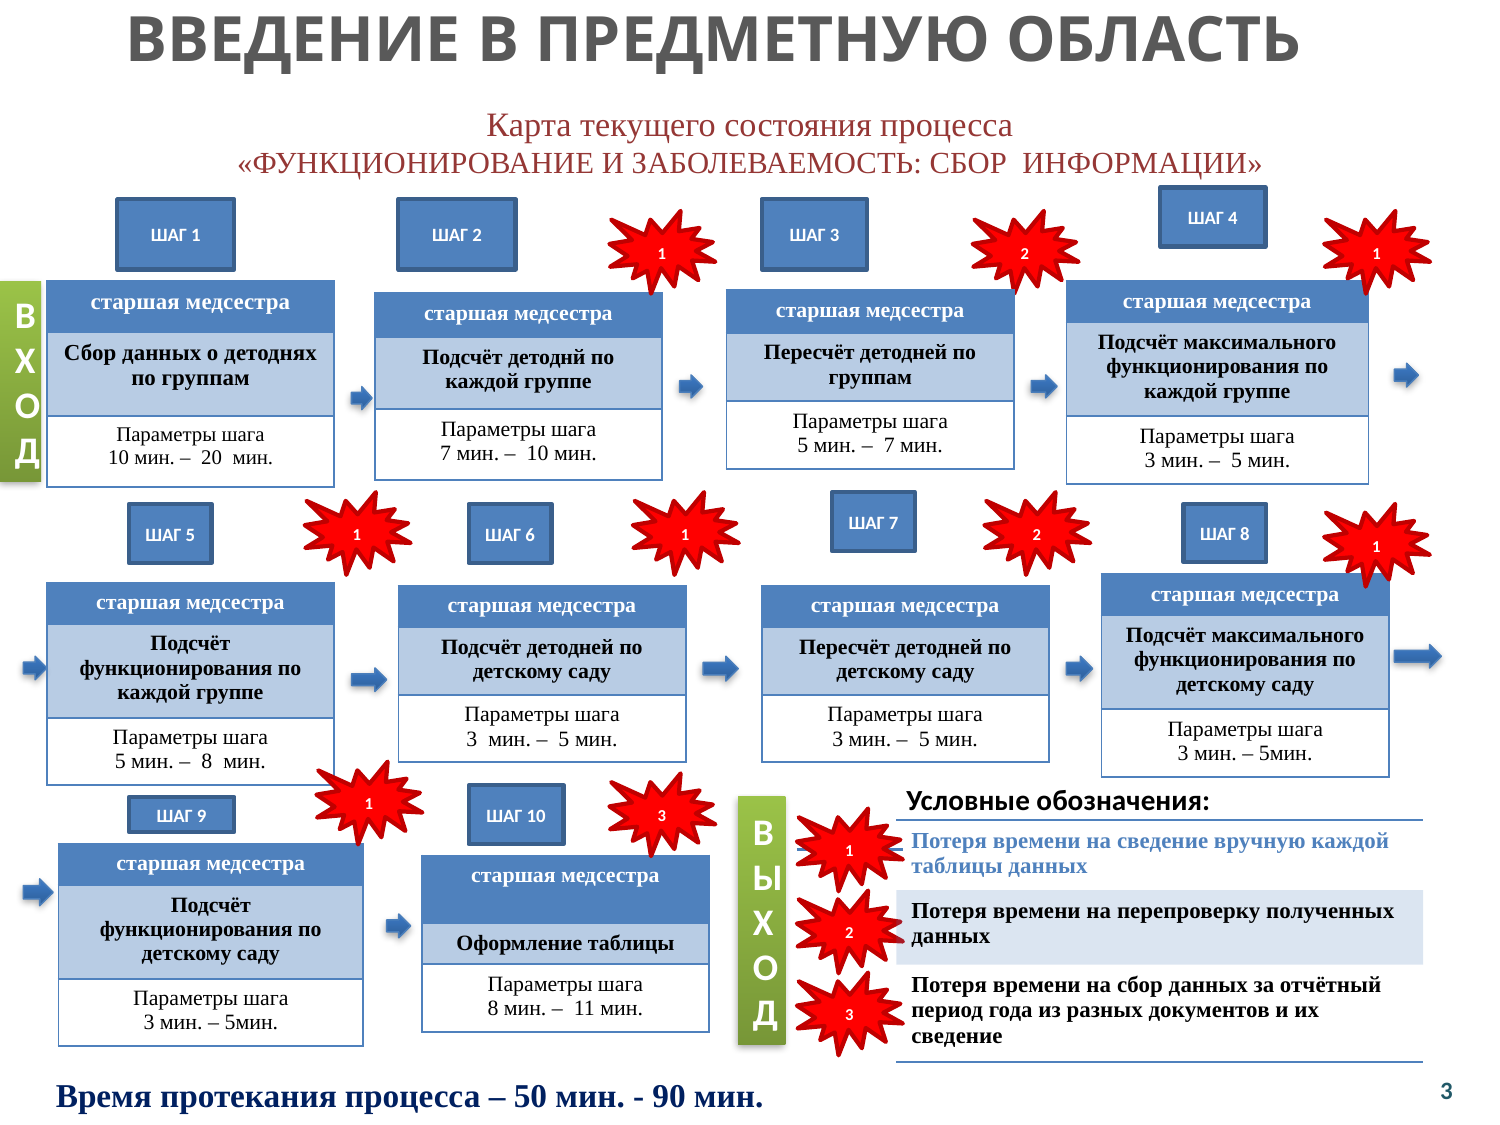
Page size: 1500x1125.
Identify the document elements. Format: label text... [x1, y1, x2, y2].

text_box ШАГ 6 [467, 502, 554, 565]
table_cell Потеря времени на сбор данных за отчётный период года из разных документов и их сведение [896, 965, 1423, 1061]
text_box 1 [796, 806, 896, 839]
text_box [1030, 374, 1058, 399]
table_cell Потеря времени на перепроверку полученных данных [896, 890, 1423, 965]
text_box ШАГ 4 [1158, 188, 1268, 249]
text_box [350, 385, 373, 411]
table_cell Сбор данных о детоднях по группам [48, 333, 333, 415]
table_cell Параметры шага 3 мин. – 5 мин. [399, 696, 685, 761]
table_cell Пересчёт детодней по группам [727, 334, 1013, 400]
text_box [796, 841, 904, 860]
text_box 1 [630, 490, 741, 577]
table_header старшая медсестра [59, 845, 362, 884]
table_cell Параметры шага 3 мин. – 5мин. [59, 980, 362, 1045]
text_box 1 [818, 868, 888, 894]
table_header старшая медсестра [423, 856, 708, 922]
table_cell Подсчёт максимального функционирования по каждой группе [1067, 323, 1368, 415]
text_box 1 [314, 759, 425, 847]
table_cell Подсчёт детодней по детскому саду [399, 628, 685, 694]
table_header старшая медсестра [48, 282, 333, 331]
table_header старшая медсестра [399, 587, 685, 626]
text_box [678, 374, 704, 399]
text_box ШАГ 7 [830, 490, 917, 553]
text_box 2 [982, 490, 1093, 577]
text_box [22, 878, 54, 907]
text_box ШАГ 9 [127, 795, 236, 834]
table_header старшая медсестра [727, 291, 1013, 332]
table_header старшая медсестра [763, 587, 1048, 626]
table_header старшая медсестра [376, 294, 661, 337]
text_box Условные обозначения: [891, 773, 1459, 824]
text_box 2 [970, 208, 1081, 296]
text_box 3 [607, 771, 718, 859]
table_cell Параметры шага 7 мин. – 10 мин. [376, 410, 661, 479]
table_cell Подсчёт функционирования по каждой группе [48, 625, 333, 717]
text_box Время протекания процесса – 50 мин. - 90 мин. [41, 1066, 798, 1121]
title Карта текущего состояния процесса «Функционирование и заболеваемость: сбор информации» [0, 93, 1500, 188]
text_box ВХОД [0, 281, 42, 482]
text_box 3 [794, 970, 896, 1058]
text_box 1 [1322, 208, 1433, 296]
text_box ШАГ 2 [396, 197, 518, 272]
table_cell Параметры шага 3 мин. – 5 мин. [763, 696, 1048, 761]
text_box [1393, 362, 1419, 388]
text_box ВЫХОД [738, 796, 786, 1045]
table_cell Подсчёт максимального функционирования по детскому саду [1102, 616, 1388, 708]
table_cell Параметры шага 5 мин. – 8 мин. [48, 719, 333, 784]
text_box ШАГ 10 [467, 783, 566, 846]
text_box [1393, 643, 1442, 669]
text_box [1065, 655, 1094, 682]
table_cell Параметры шага 3 мин. – 5мин. [1102, 710, 1388, 776]
text_box [350, 667, 388, 693]
table_cell Параметры шага 10 мин. – 20 мин. [48, 417, 333, 486]
table_header старшая медсестра [48, 584, 333, 623]
text_box 1 [1322, 501, 1432, 589]
text_box ШАГ 1 [115, 197, 236, 272]
text_box ШАГ 3 [760, 197, 869, 272]
table_cell Параметры шага 3 мин. – 5 мин. [1067, 417, 1368, 483]
text_box ШАГ 8 [1181, 502, 1268, 564]
table_header старшая медсестра [1102, 575, 1388, 615]
text_box 2 [794, 888, 896, 976]
table_header Потеря времени на сведение вручную каждой таблицы данных [896, 824, 1423, 890]
text_box ШАГ 5 [127, 502, 214, 565]
text_box [385, 913, 412, 939]
text_box [702, 655, 739, 682]
text_box 1 [302, 490, 413, 577]
table_cell Оформление таблицы [423, 924, 708, 963]
table_cell Параметры шага 5 мин. – 7 мин. [727, 402, 1013, 468]
table_cell Подсчёт детоднй по каждой группе [376, 338, 661, 408]
table_cell Пересчёт детодней по детскому саду [763, 628, 1048, 694]
table_header старшая медсестра [1067, 282, 1368, 322]
text_box [22, 655, 46, 681]
text_box 1 [607, 208, 718, 296]
table_cell Подсчёт функционирования по детскому саду [59, 886, 362, 978]
slide_number 3 [1417, 1066, 1475, 1114]
table_cell Параметры шага 8 мин. – 11 мин. [423, 965, 708, 1031]
text_box Введение в предметную область [110, 58, 1500, 165]
